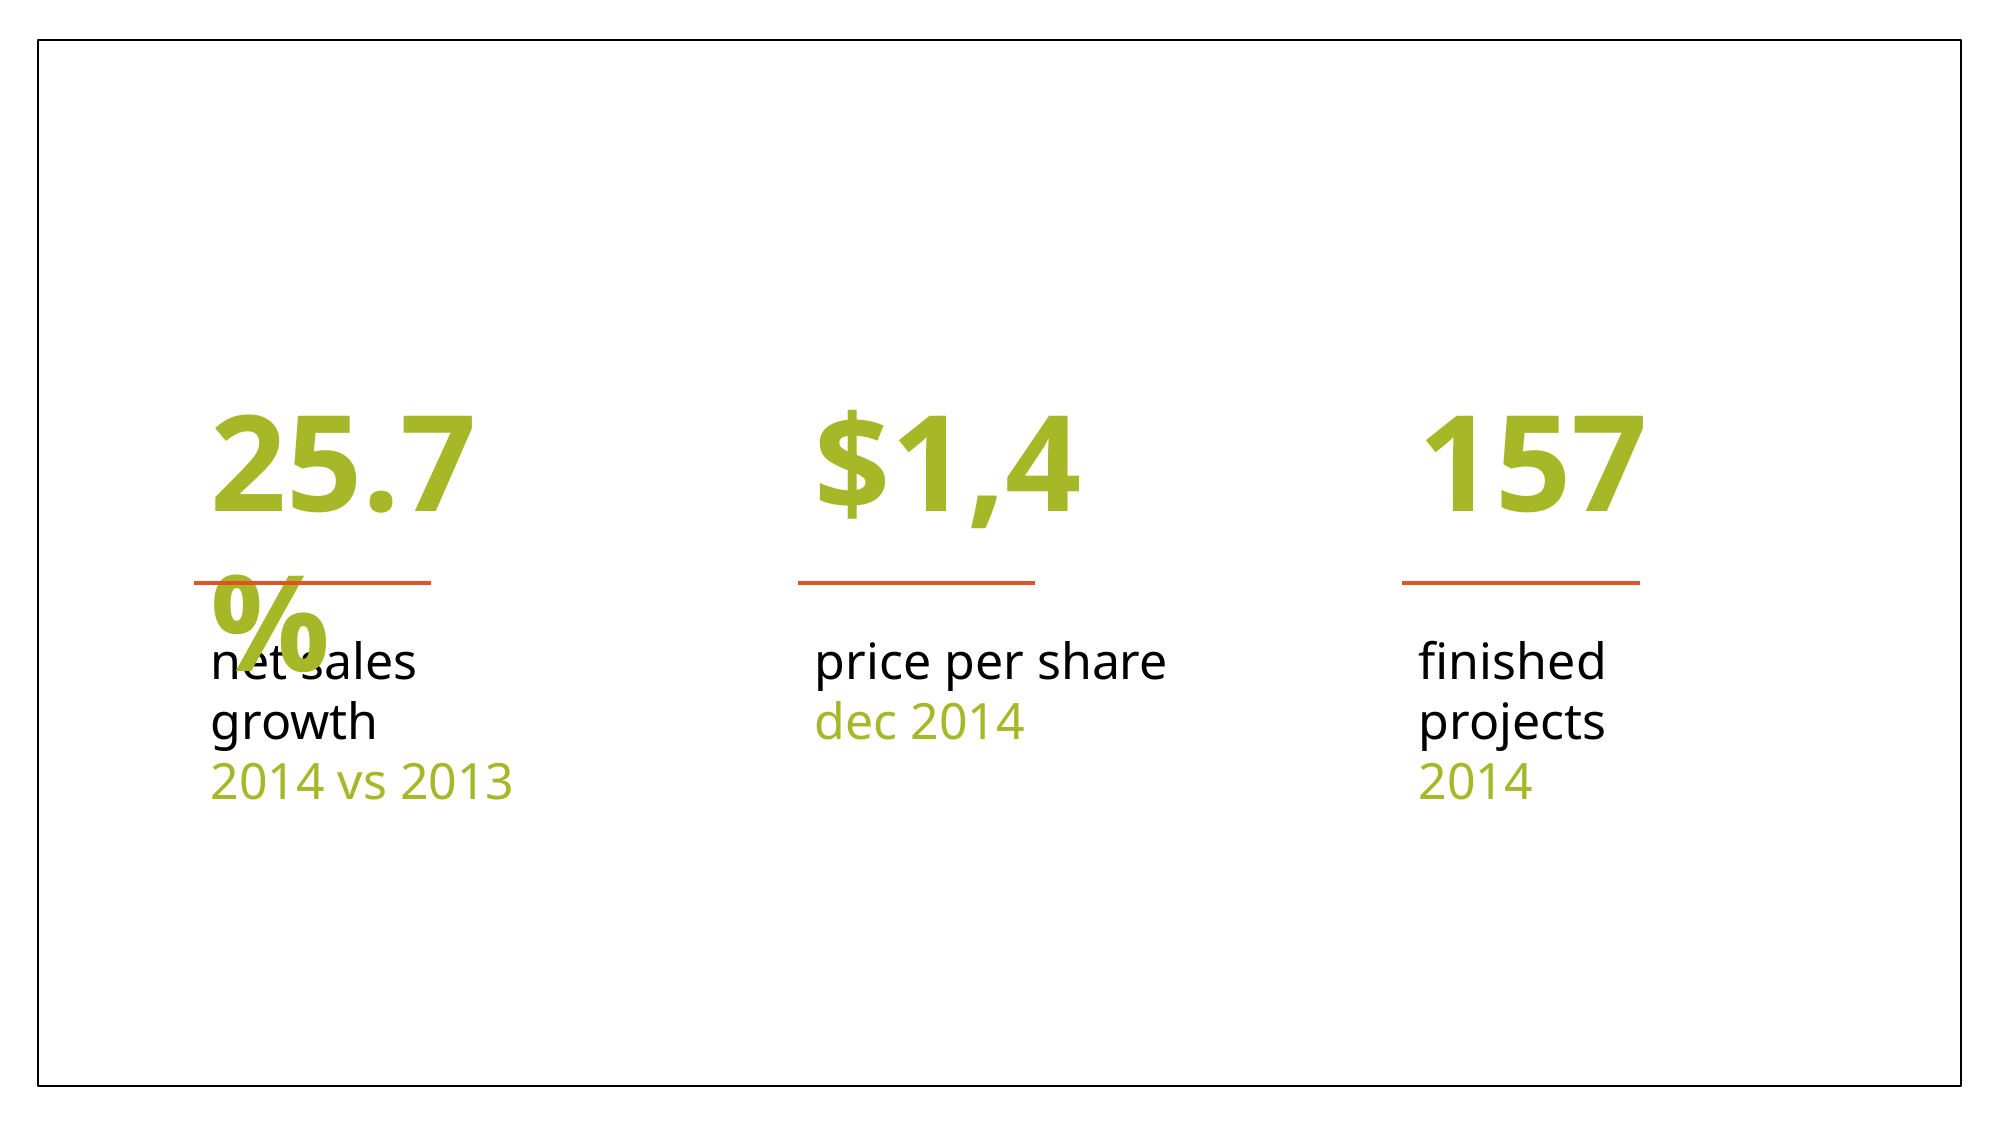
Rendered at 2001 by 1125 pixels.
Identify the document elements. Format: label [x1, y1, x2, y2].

text_box [1403, 370, 1805, 760]
text_box [799, 370, 1201, 760]
text_box [195, 370, 597, 760]
